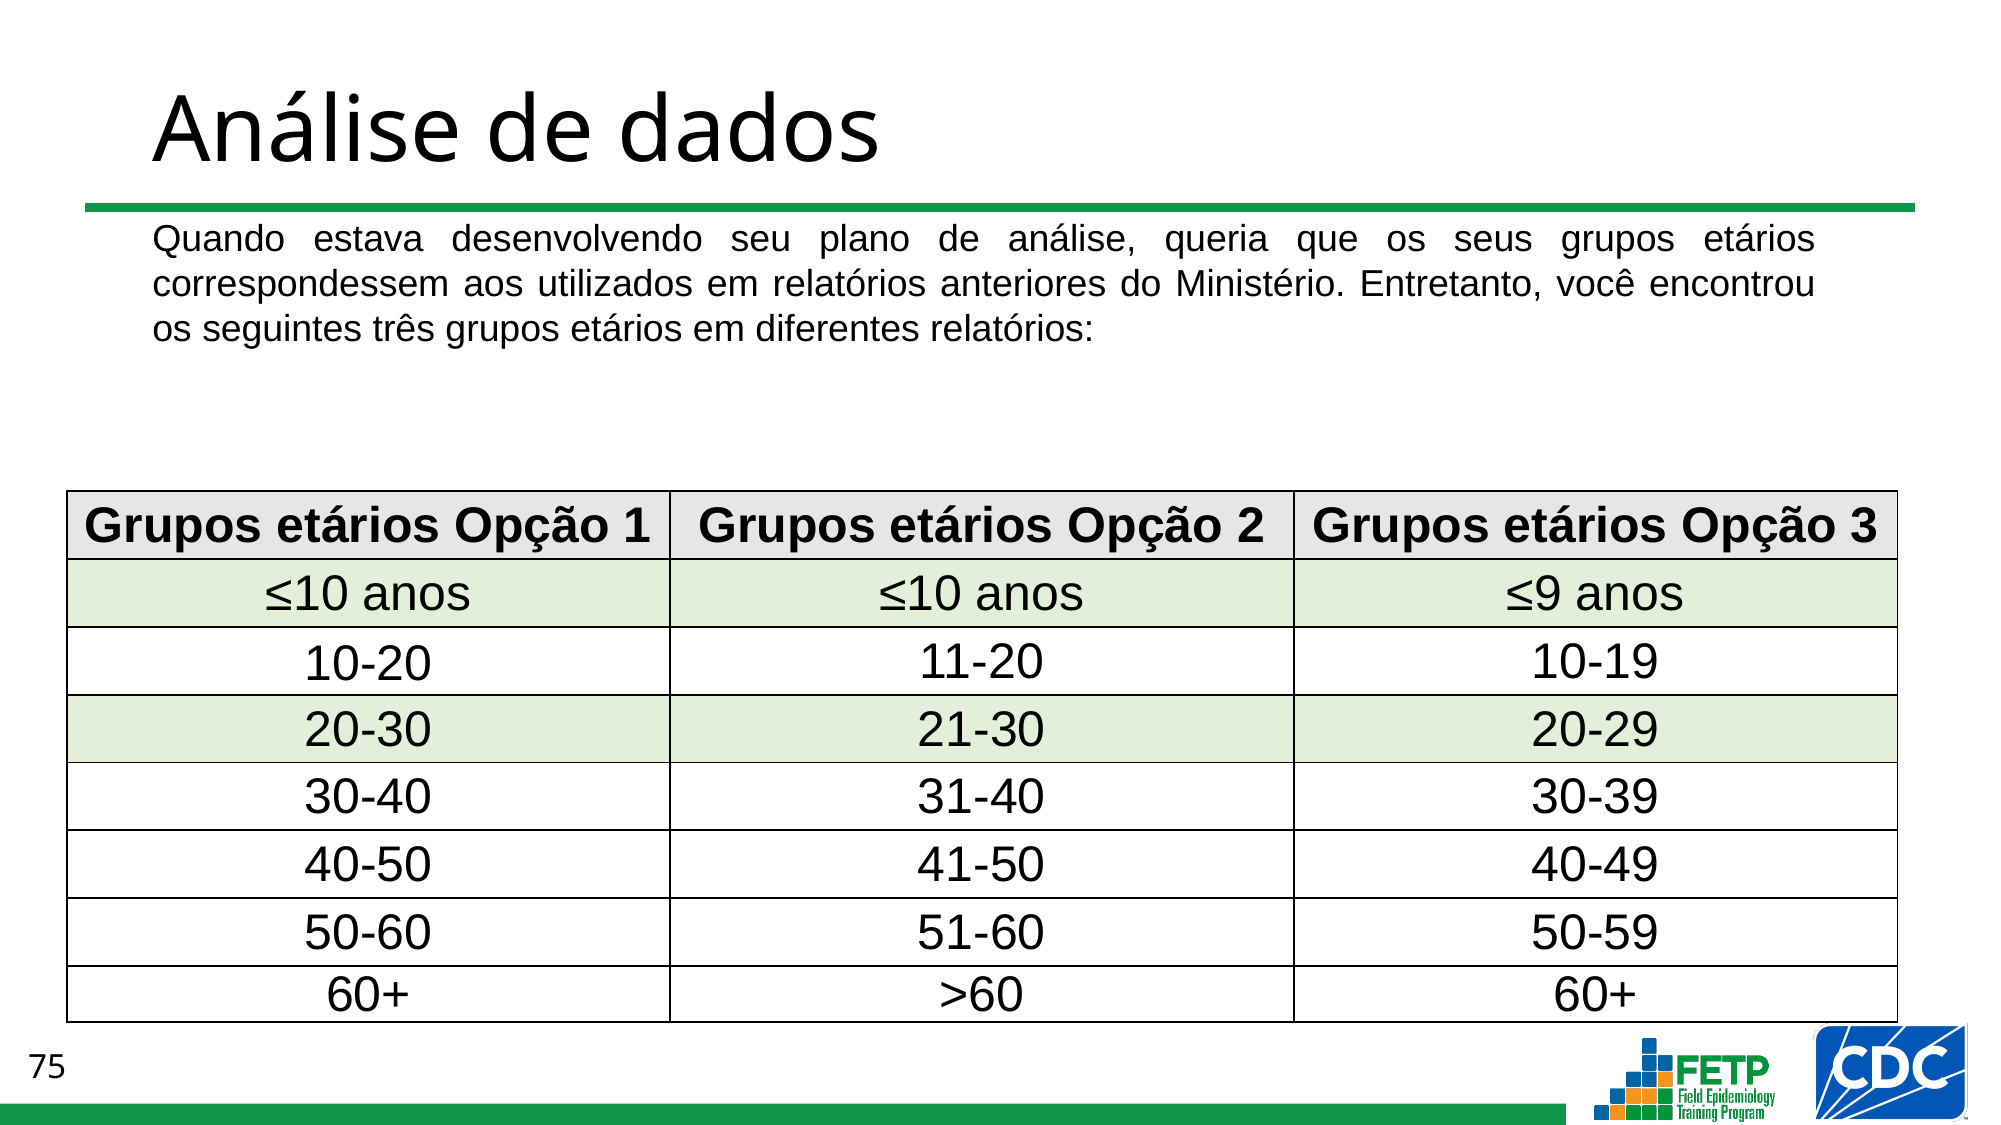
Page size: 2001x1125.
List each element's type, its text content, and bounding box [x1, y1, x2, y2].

table_cell 20-29 [1295, 696, 1897, 762]
list Quando estava desenvolvendo seu plano de análise, queria que os seus grupos etários correspondessem aos utilizados em relatórios anteriores do Ministério. Entretanto, você encontrou os seguintes três grupos etários em diferentes relatórios: [137, 206, 1831, 462]
table_cell 41-50 [671, 831, 1293, 897]
table_cell 31-40 [671, 763, 1293, 829]
table_cell 11-20 [671, 628, 1293, 694]
table_cell 60+ [1295, 967, 1897, 1021]
table_cell 10-20 [68, 628, 669, 694]
table_header Grupos etários Opção 1 [68, 492, 669, 558]
table_cell 10-19 [1295, 628, 1897, 694]
table_cell 60+ [68, 967, 669, 1021]
picture [1813, 1023, 1968, 1122]
table_cell ≤10 anos [671, 560, 1293, 626]
table_cell 30-39 [1295, 763, 1897, 829]
table_cell 20-30 [68, 696, 669, 762]
table_cell 50-59 [1295, 899, 1897, 965]
table_cell 21-30 [671, 696, 1293, 762]
table_cell 40-49 [1295, 831, 1897, 897]
table_cell ≤9 anos [1295, 560, 1897, 626]
table_cell ≤10 anos [68, 560, 669, 626]
table_header Grupos etários Opção 2 [671, 492, 1293, 558]
table_cell 50-60 [68, 899, 669, 965]
table_header Grupos etários Opção 3 [1295, 492, 1897, 558]
table_cell 40-50 [68, 831, 669, 897]
title Análise de dados [137, 75, 1863, 207]
table_cell 30-40 [68, 763, 669, 829]
table_cell 51-60 [671, 899, 1293, 965]
table_cell >60 [671, 967, 1293, 1021]
picture [1594, 1038, 1775, 1122]
